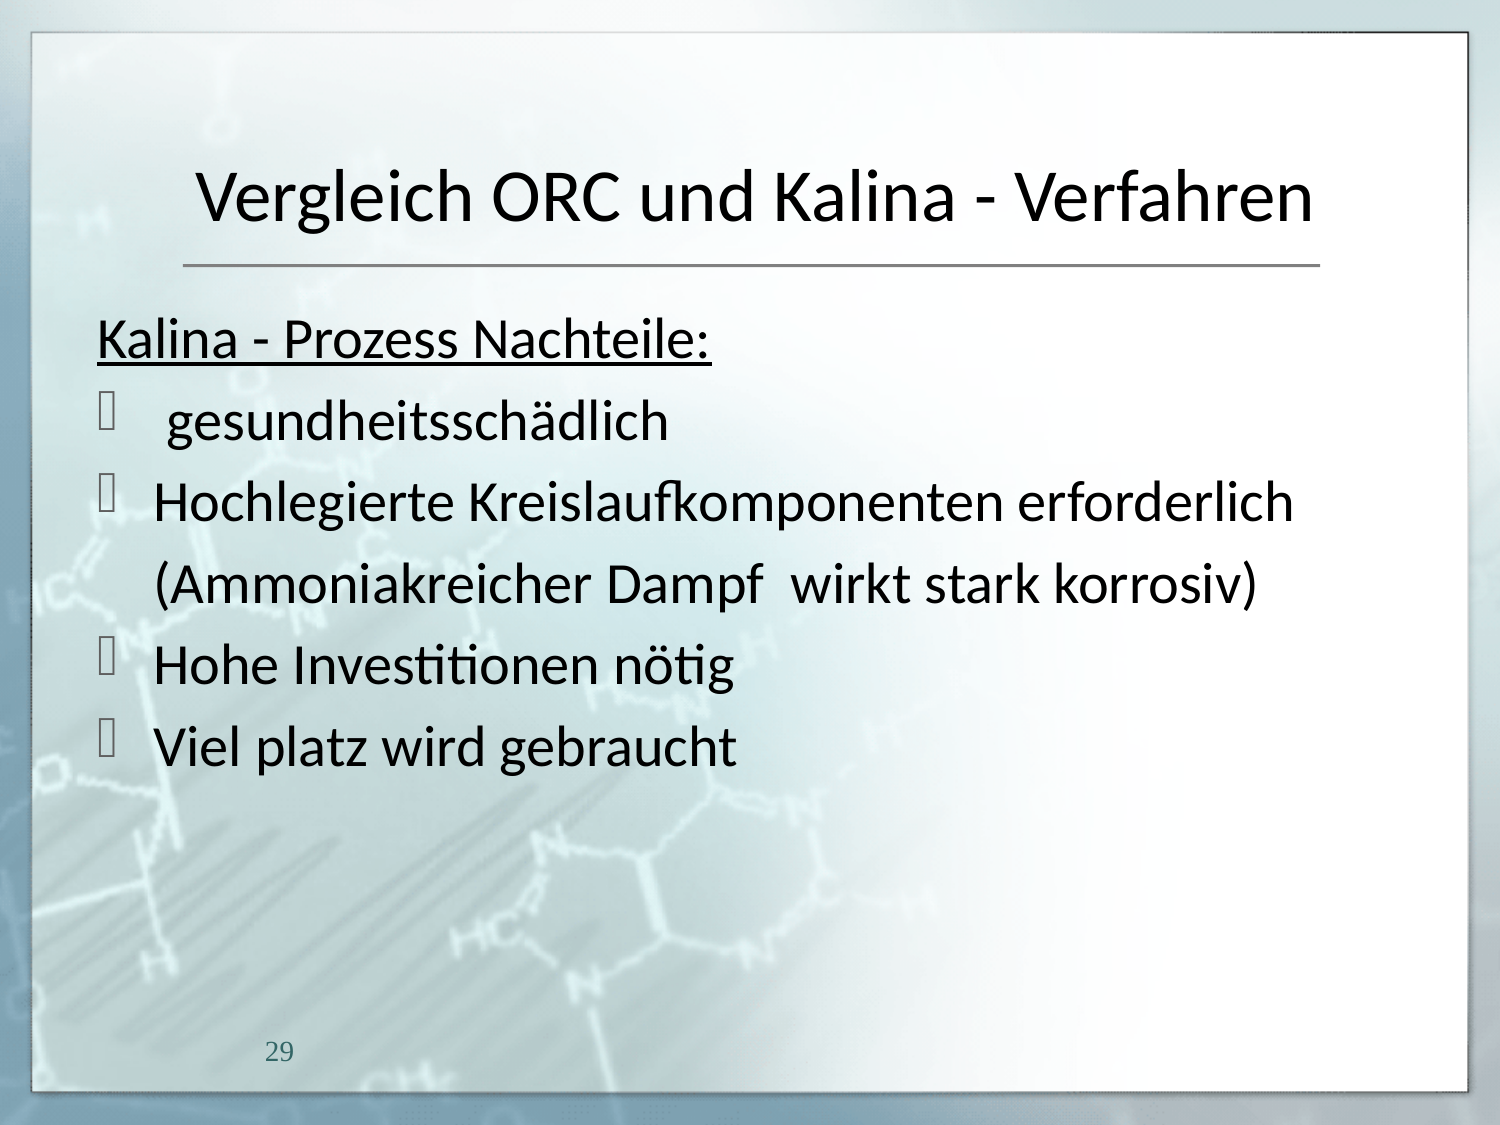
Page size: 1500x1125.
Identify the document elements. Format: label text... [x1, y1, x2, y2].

slide_number 29 [249, 1024, 463, 1101]
picture [0, 0, 1500, 1125]
title Vergleich ORC und Kalina - Verfahren [70, 105, 1442, 279]
list Kalina - Prozess Nachteile: gesundheitsschädlich Hochlegierte Kreislaufkomponenten erforderlich (Ammoniakreicher Dampf wirkt stark korrosiv) Hohe Investitionen nötig Viel platz wird gebraucht [81, 292, 1407, 1091]
